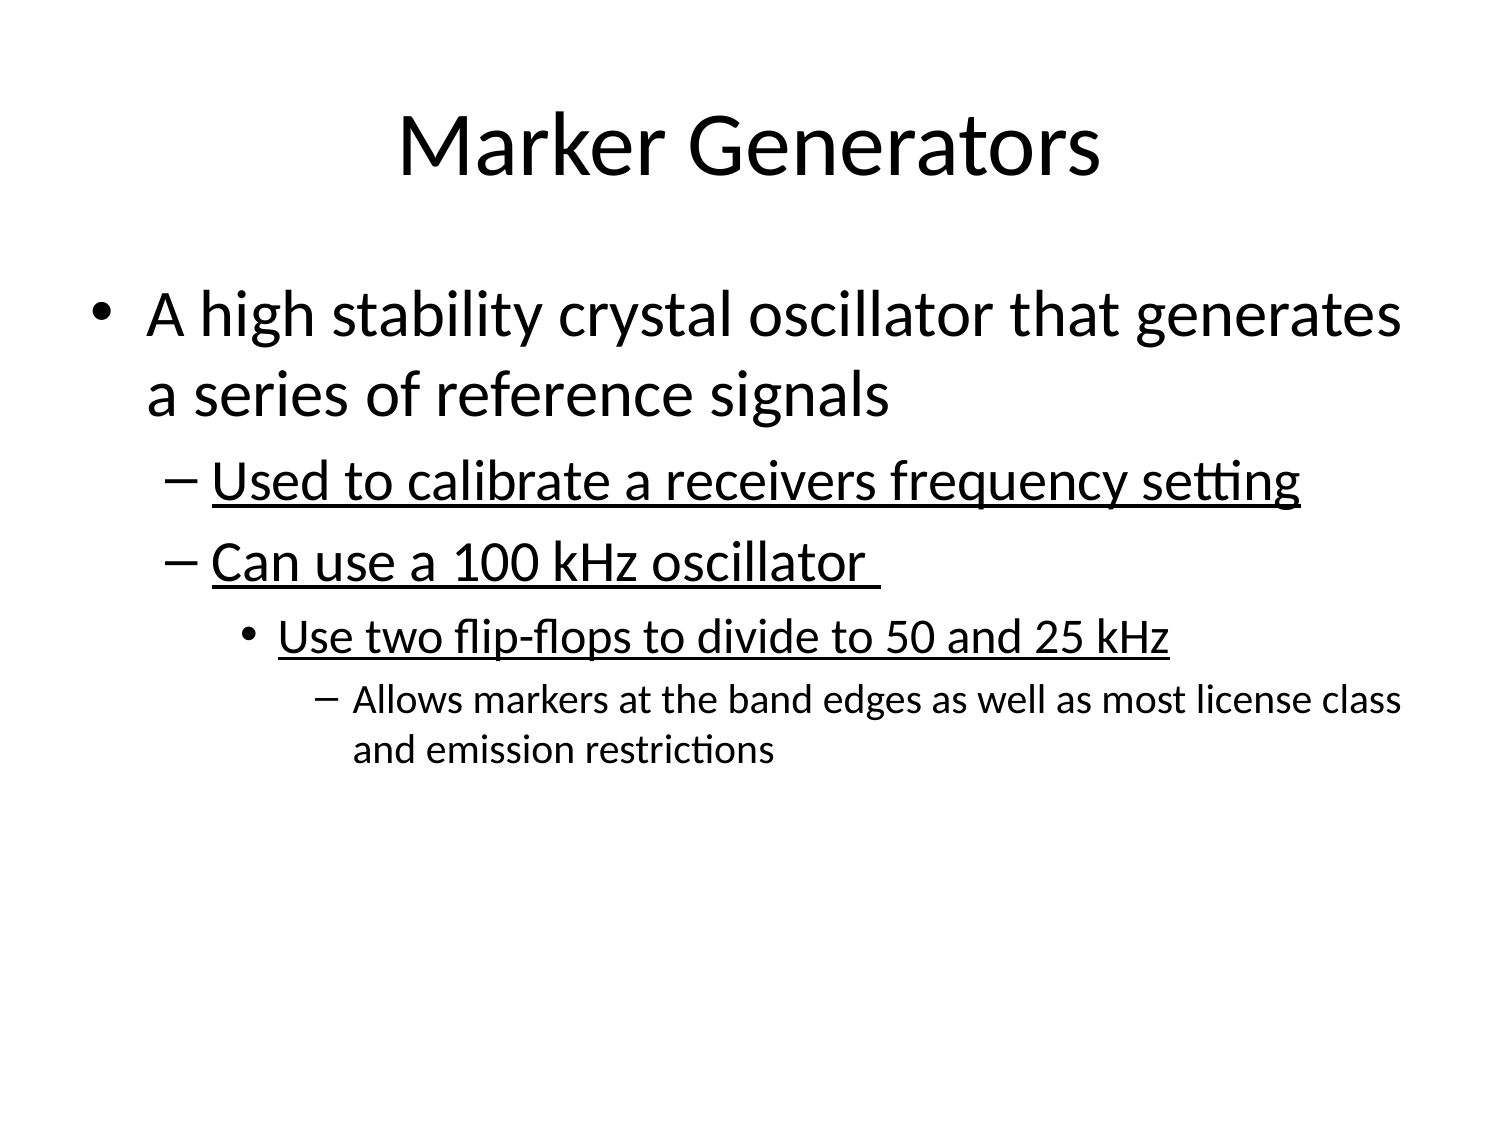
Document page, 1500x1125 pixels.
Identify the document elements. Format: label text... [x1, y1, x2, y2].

list A high stability crystal oscillator that generates a series of reference signals Used to calibrate a receivers frequency setting Can use a 100 kHz oscillator Use two flip-flops to divide to 50 and 25 kHz Allows markers at the band edges as well as most license class and emission restrictions [75, 262, 1425, 1005]
title Marker Generators [75, 45, 1425, 233]
